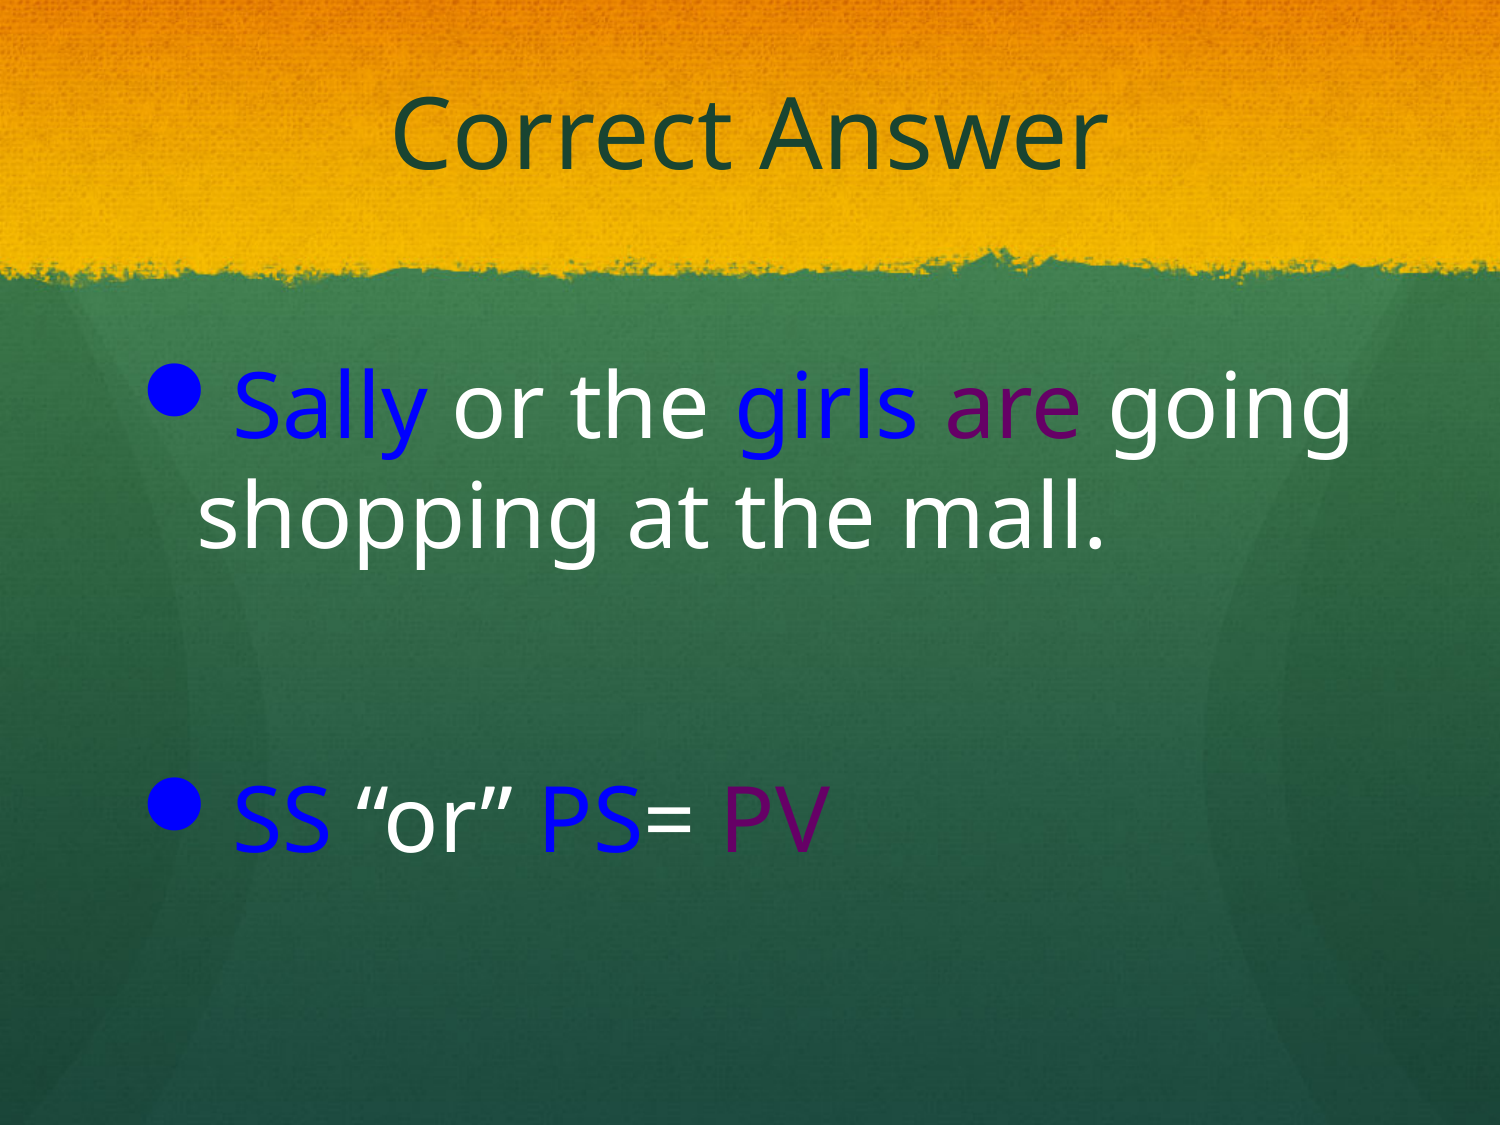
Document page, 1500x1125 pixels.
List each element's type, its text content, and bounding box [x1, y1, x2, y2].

list Sally or the girls are going shopping at the mall. SS “or” PS= PV [125, 339, 1375, 1026]
picture [0, 0, 1500, 1125]
title Correct Answer [125, 13, 1375, 246]
